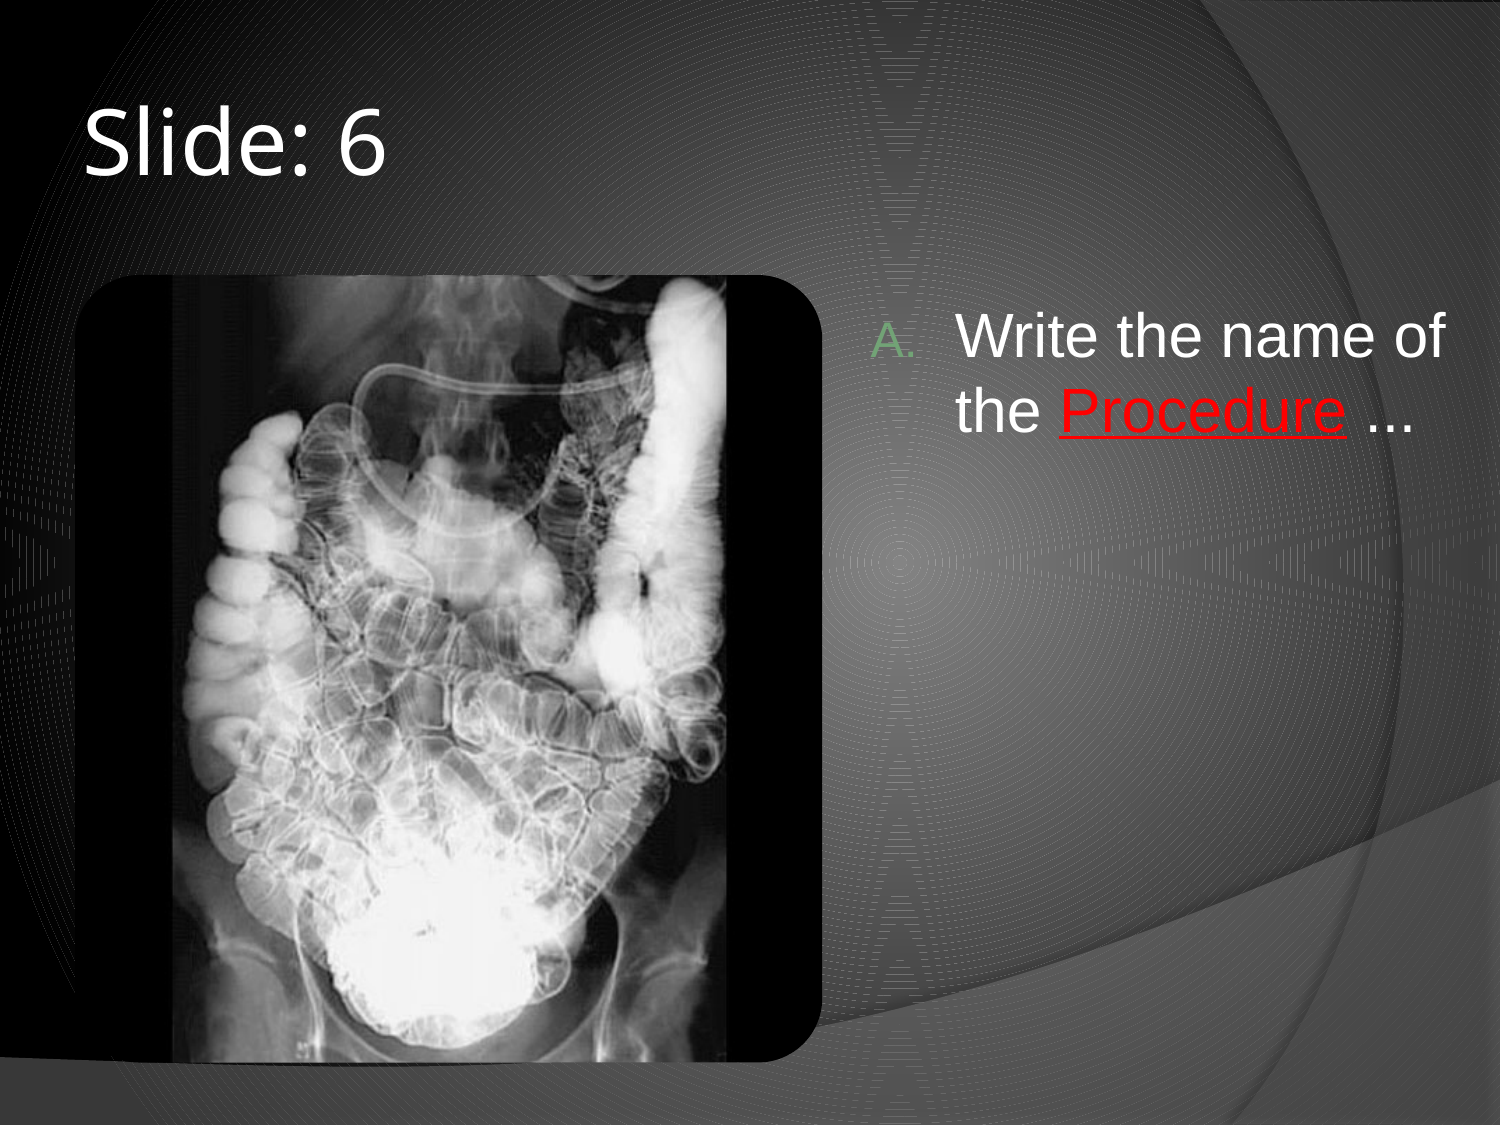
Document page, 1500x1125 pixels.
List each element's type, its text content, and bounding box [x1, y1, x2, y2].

list Write the name of the Procedure ... [849, 287, 1462, 1030]
title Slide: 6 [75, 45, 1300, 233]
picture [74, 274, 823, 1063]
